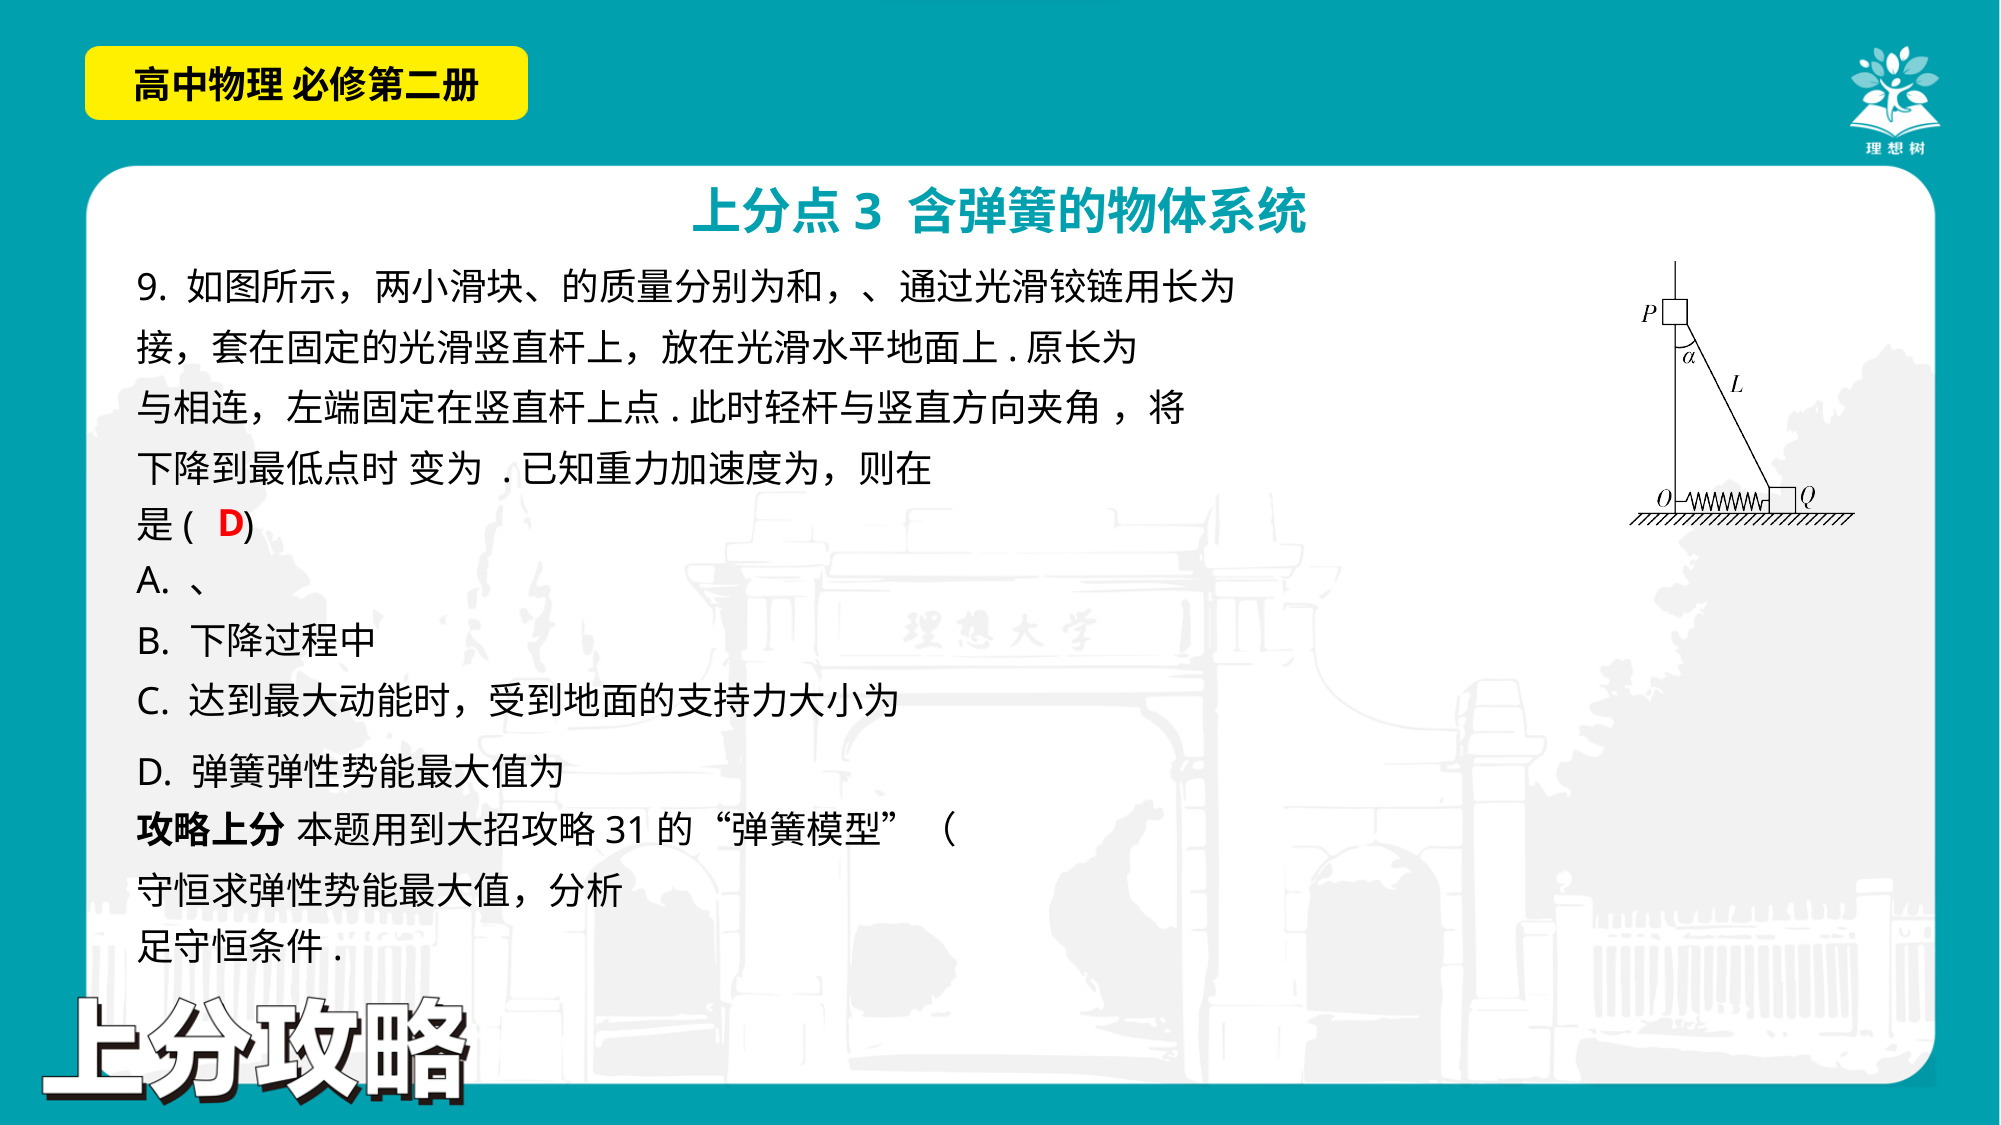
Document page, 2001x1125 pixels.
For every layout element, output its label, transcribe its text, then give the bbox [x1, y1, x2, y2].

picture [0, 0, 2000, 1125]
text_box D [204, 487, 259, 540]
